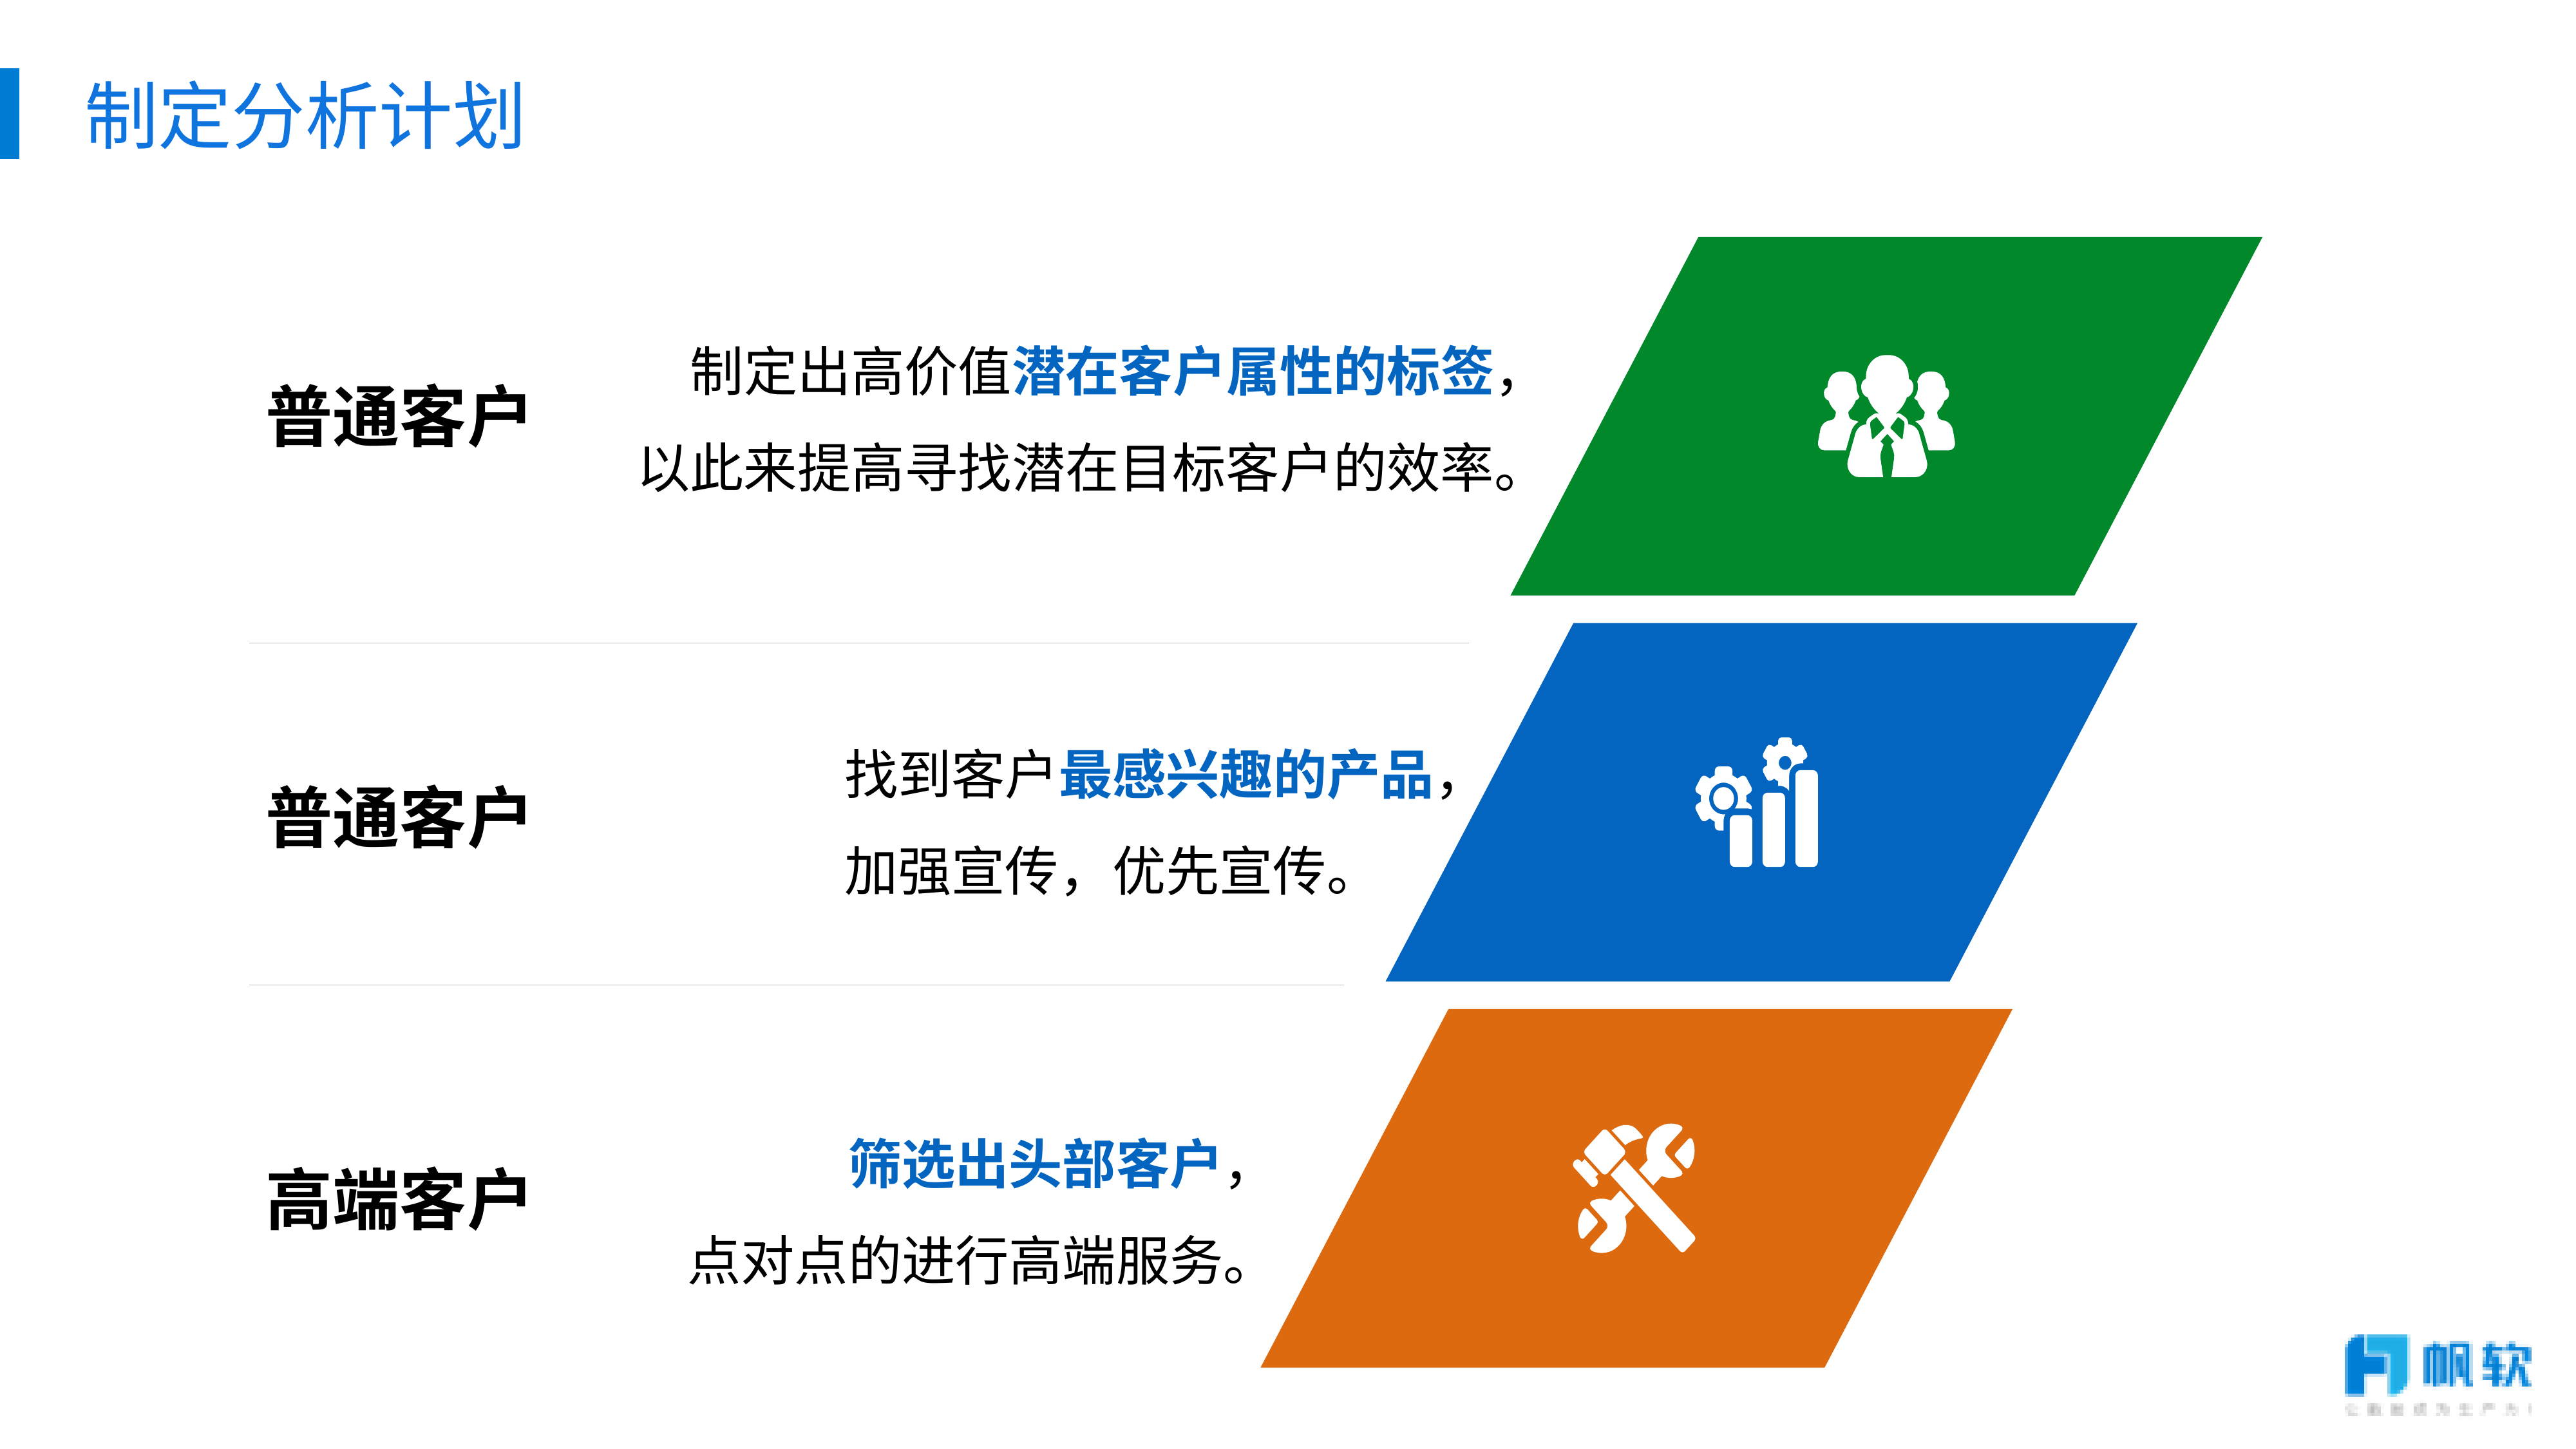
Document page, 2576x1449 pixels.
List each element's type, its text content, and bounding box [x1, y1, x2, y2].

text_box 制定分析计划 [79, 64, 533, 164]
picture [2341, 1327, 2535, 1423]
picture [0, 68, 19, 159]
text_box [158, 236, 2263, 1374]
